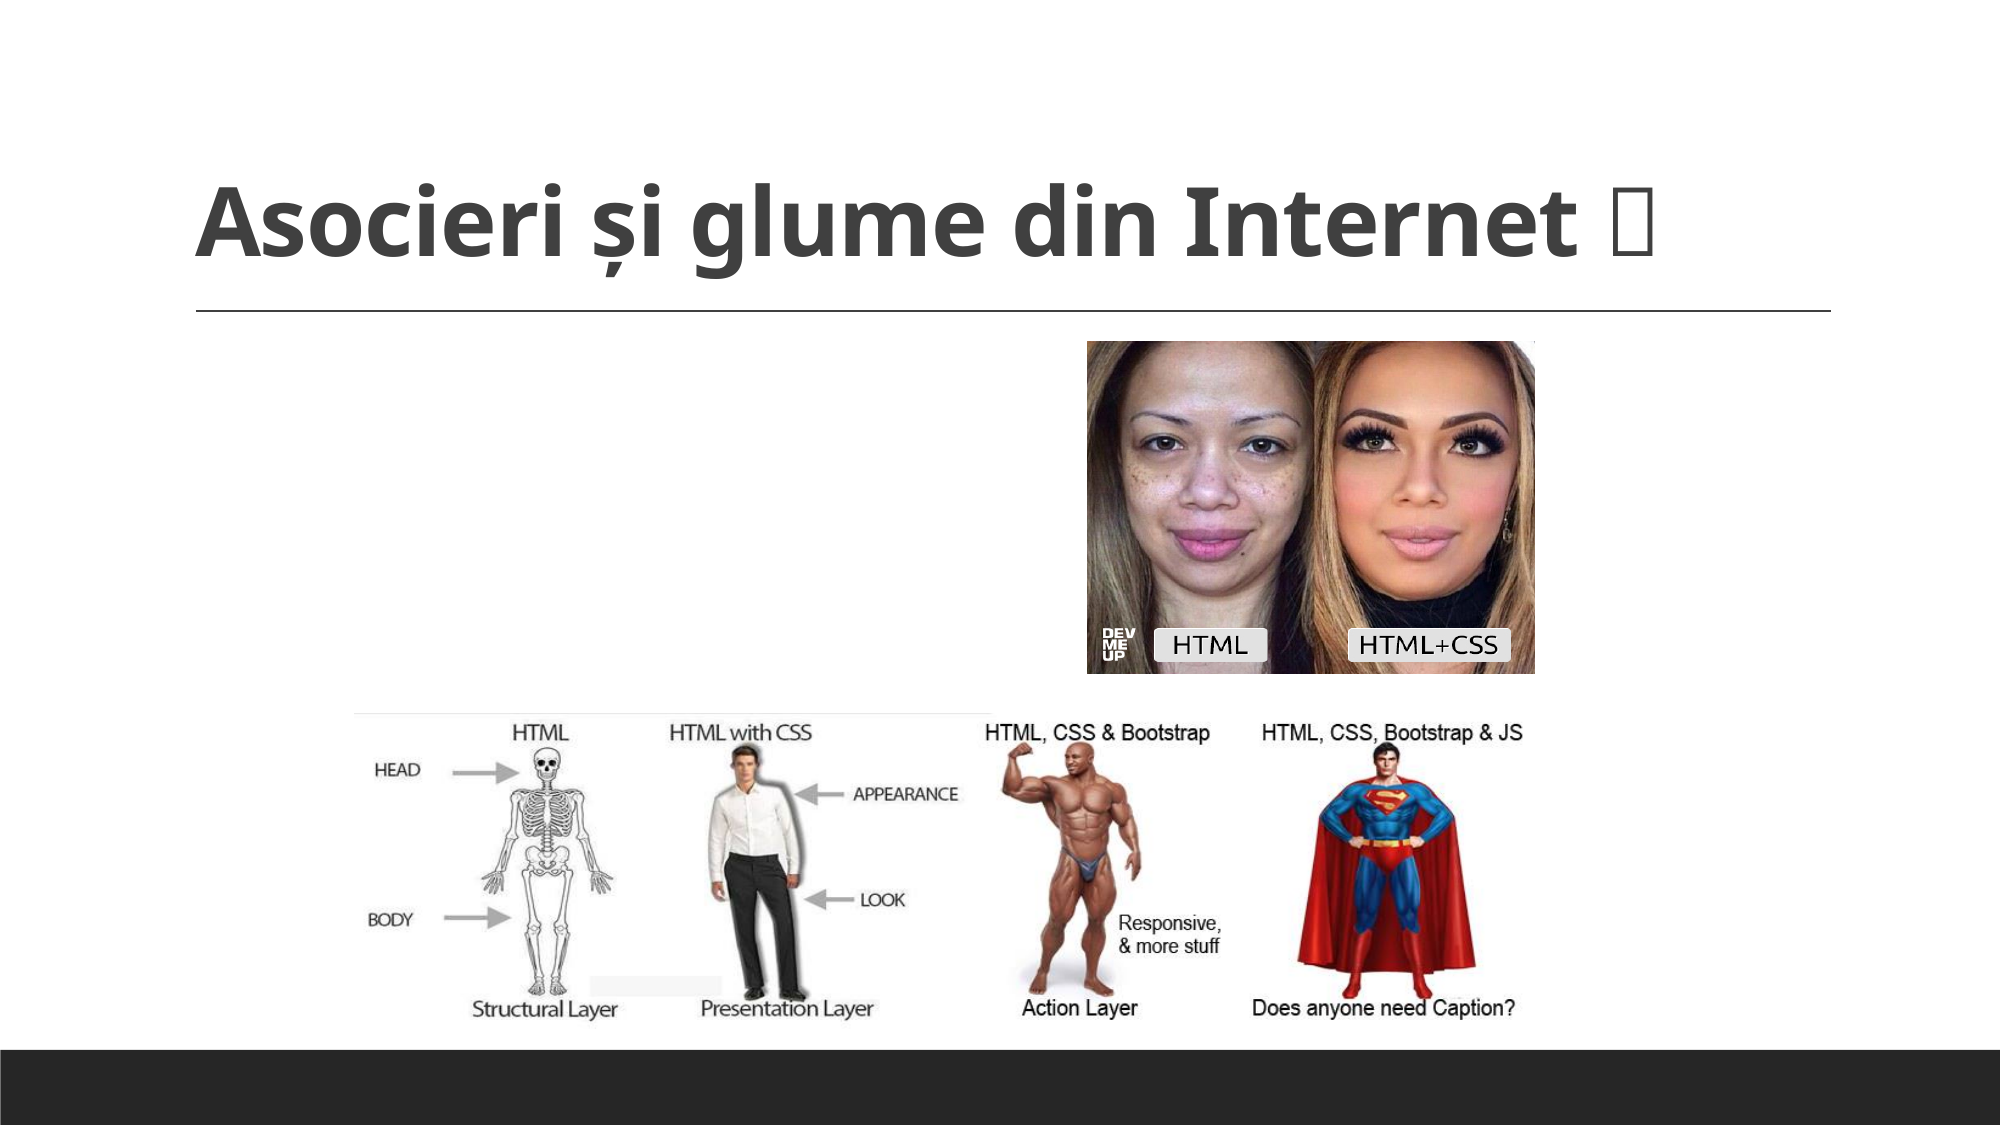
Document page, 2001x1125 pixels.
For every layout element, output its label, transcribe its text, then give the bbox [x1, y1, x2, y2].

title Asocieri și glume din Internet  [180, 47, 1830, 285]
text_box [354, 341, 1537, 1033]
